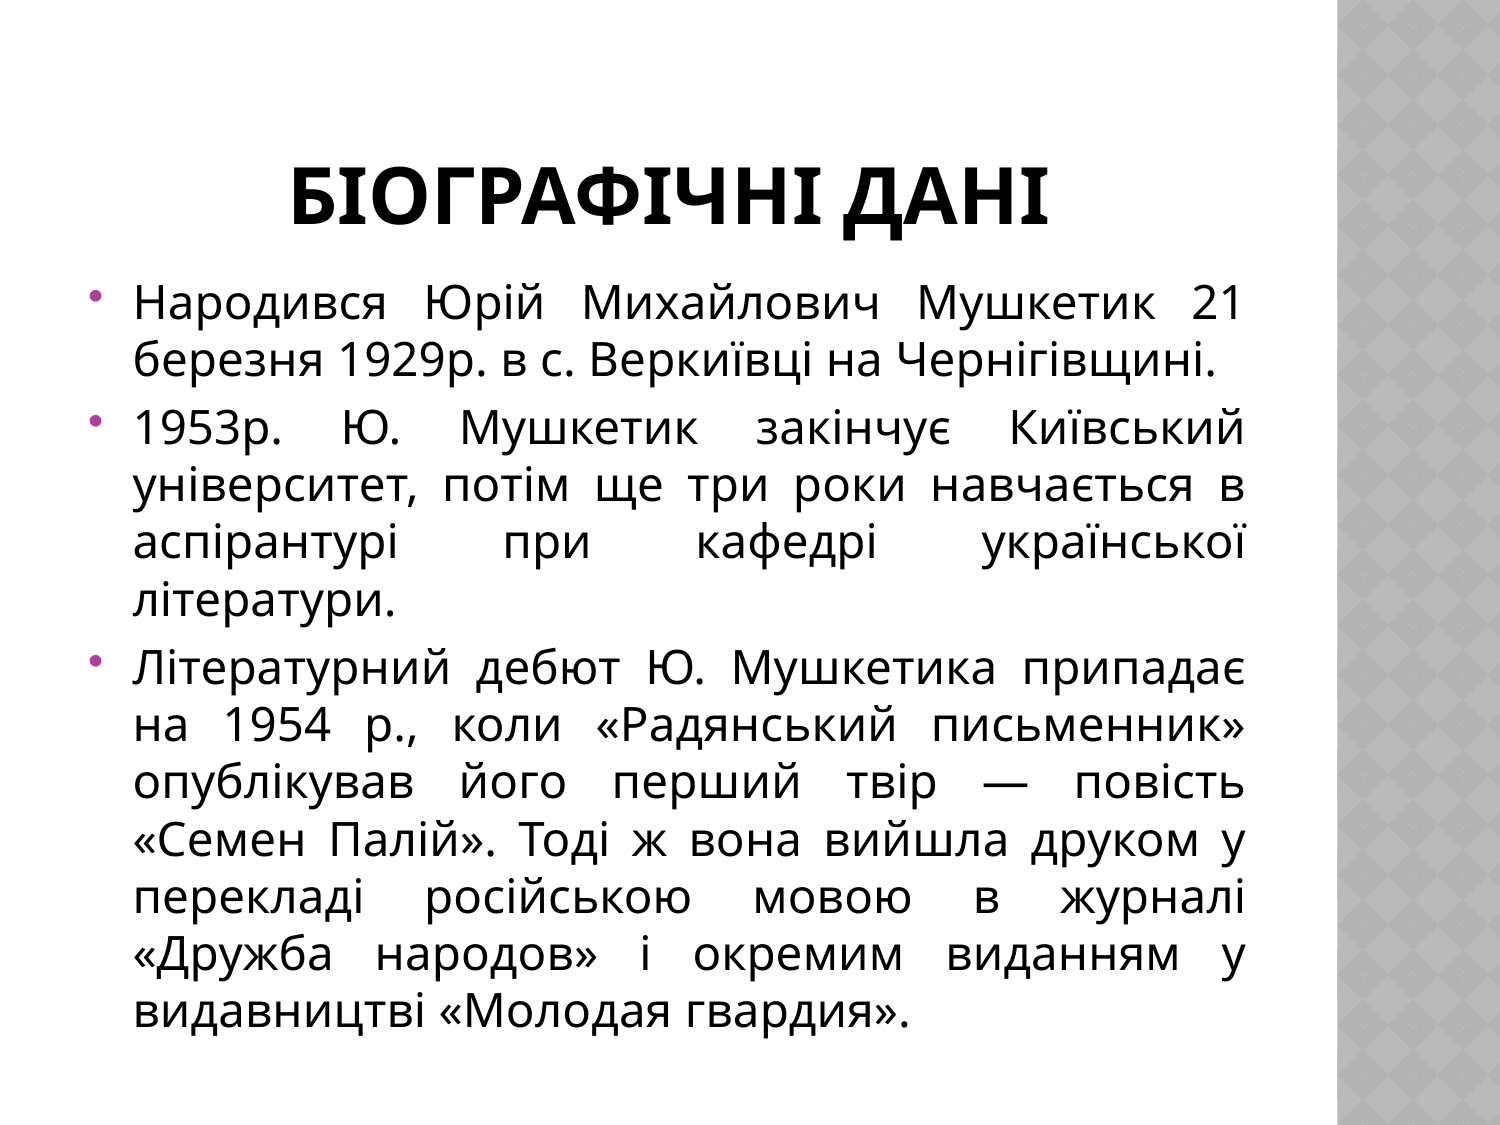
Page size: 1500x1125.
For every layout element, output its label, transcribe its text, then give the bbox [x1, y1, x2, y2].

list Народився Юрій Михайлович Мушкетик 21 березня 1929р. в с. Веркиївці на Чернігівщині. 1953р. Ю. Мушкетик закінчує Київський університет, потім ще три роки навчається в аспірантурі при кафедрі української літератури. Літературний дебют Ю. Мушкетика припадає на 1954 р., коли «Радянський письменник» опублікував його перший твір — повість «Семен Палій». Тоді ж вона вийшла друком у перекладі російською мовою в журналі «Дружба народов» і окремим виданням у видавництві «Молодая гвардия». [75, 264, 1263, 1059]
title Біографічні дані [75, 52, 1263, 240]
